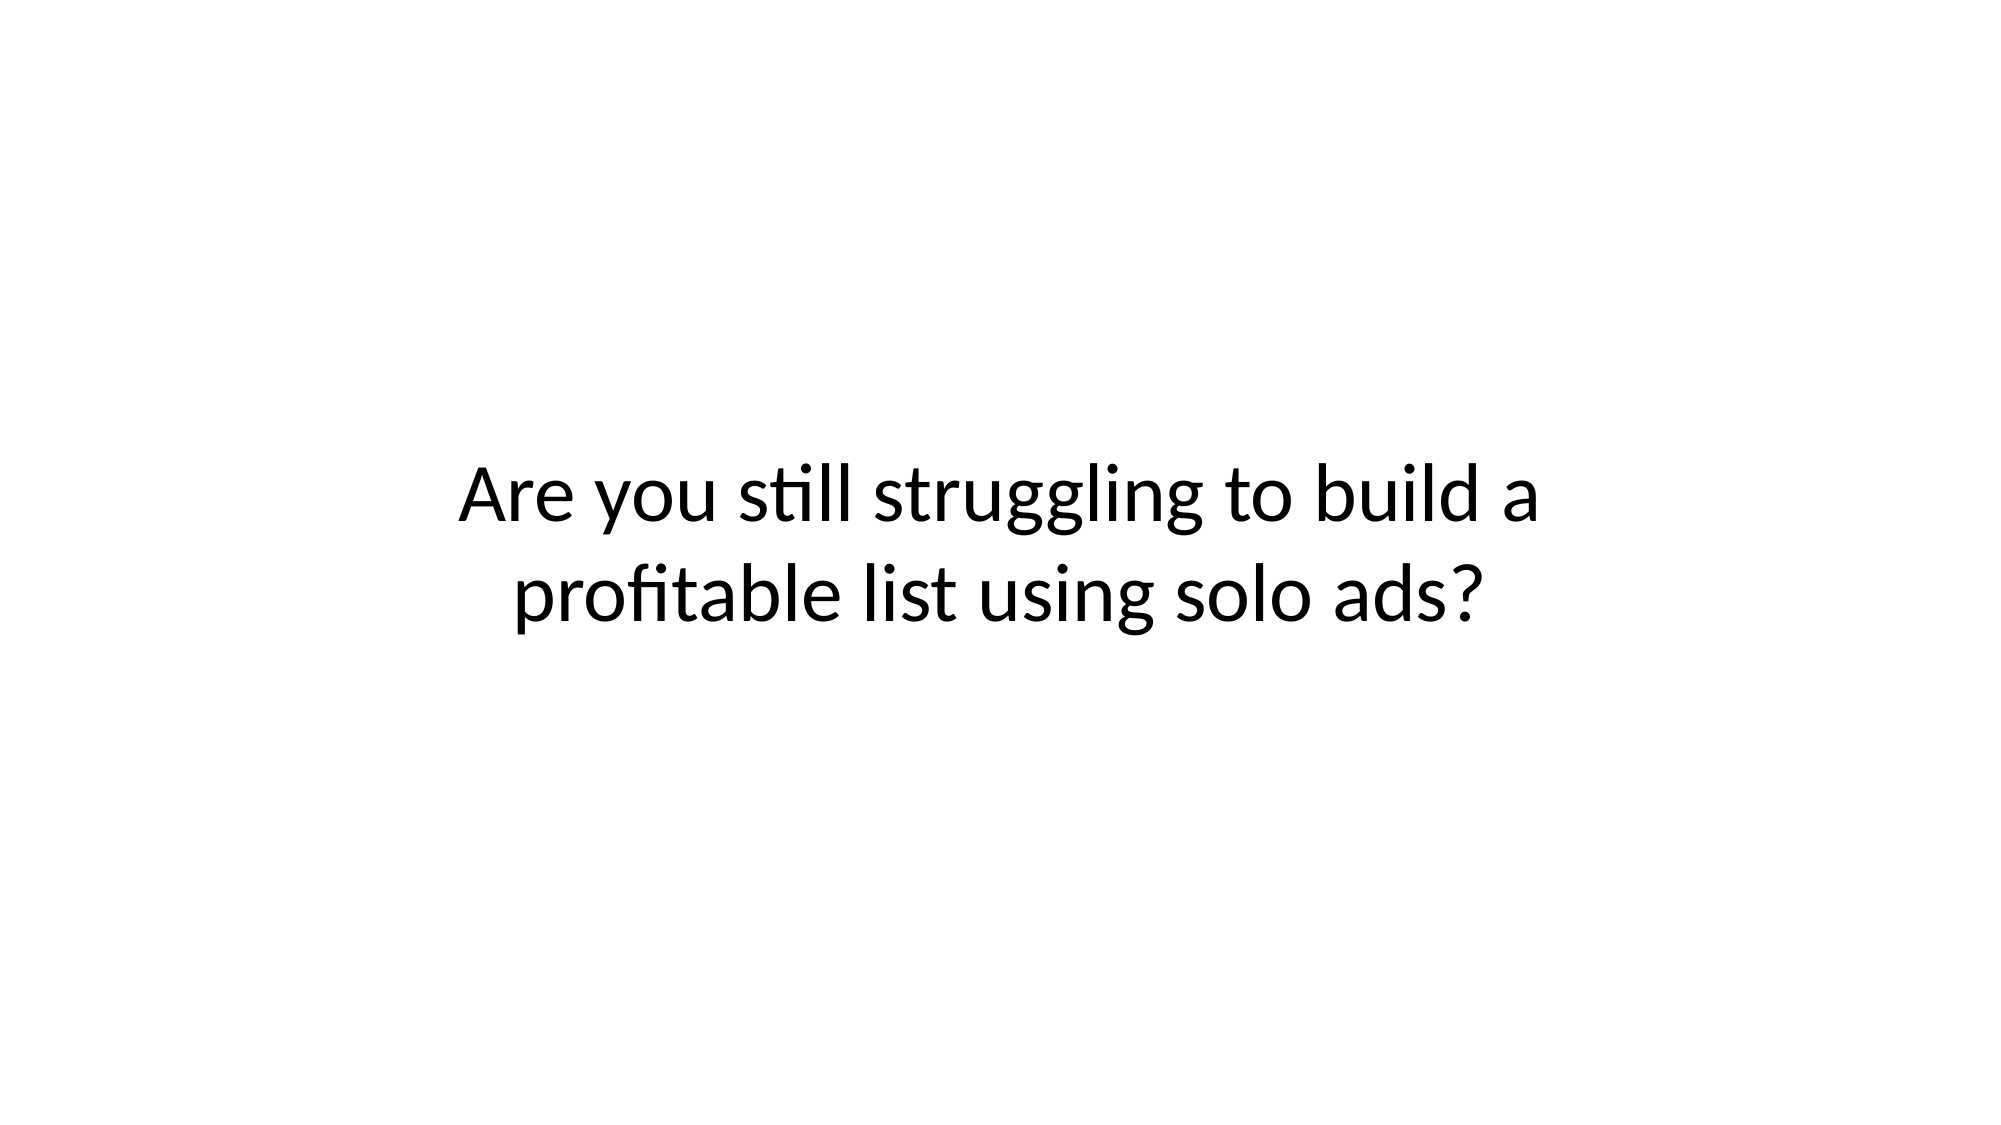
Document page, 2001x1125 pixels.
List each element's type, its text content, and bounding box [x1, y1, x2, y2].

text_box Are you still struggling to build a profitable list using solo ads? [294, 430, 1707, 646]
